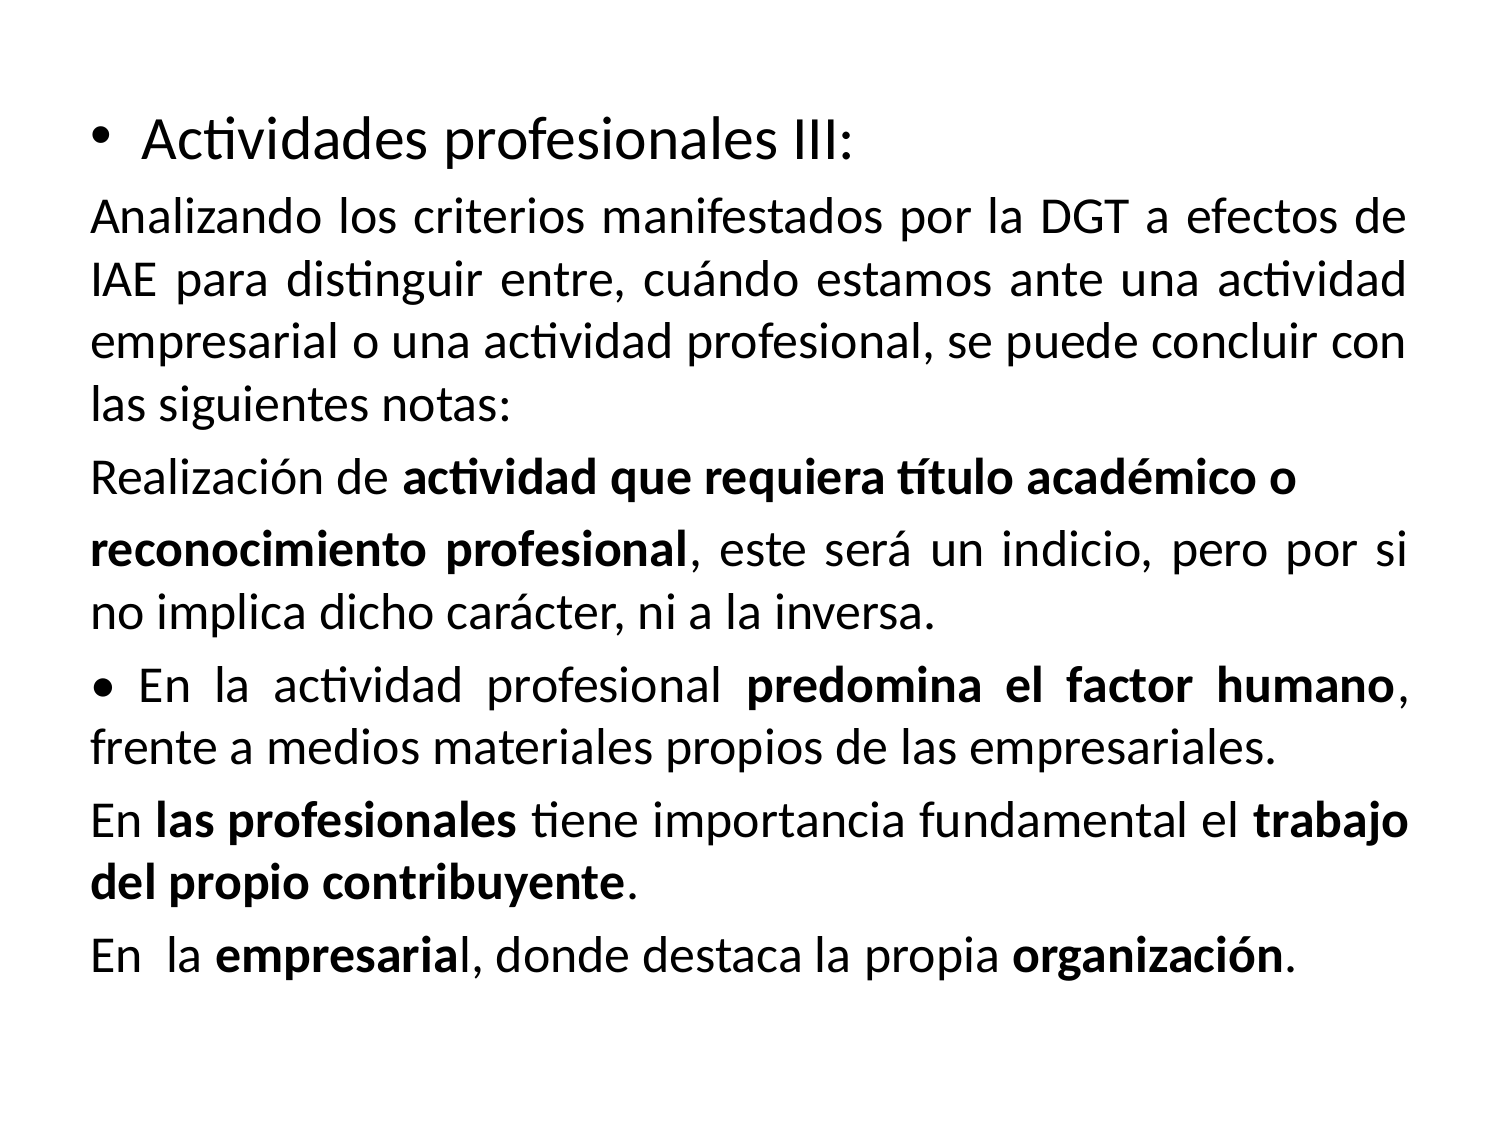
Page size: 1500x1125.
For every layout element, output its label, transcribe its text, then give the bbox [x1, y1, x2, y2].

list Actividades profesionales III: Analizando los criterios manifestados por la DGT a efectos de IAE para distinguir entre, cuándo estamos ante una actividad empresarial o una actividad profesional, se puede concluir con las siguientes notas: Realización de actividad que requiera título académico o reconocimiento profesional, este será un indicio, pero por si no implica dicho carácter, ni a la inversa. • En la actividad profesional predomina el factor humano, frente a medios materiales propios de las empresariales. En las profesionales tiene importancia fundamental el trabajo del propio contribuyente. En la empresarial, donde destaca la propia organización. [75, 90, 1425, 1005]
